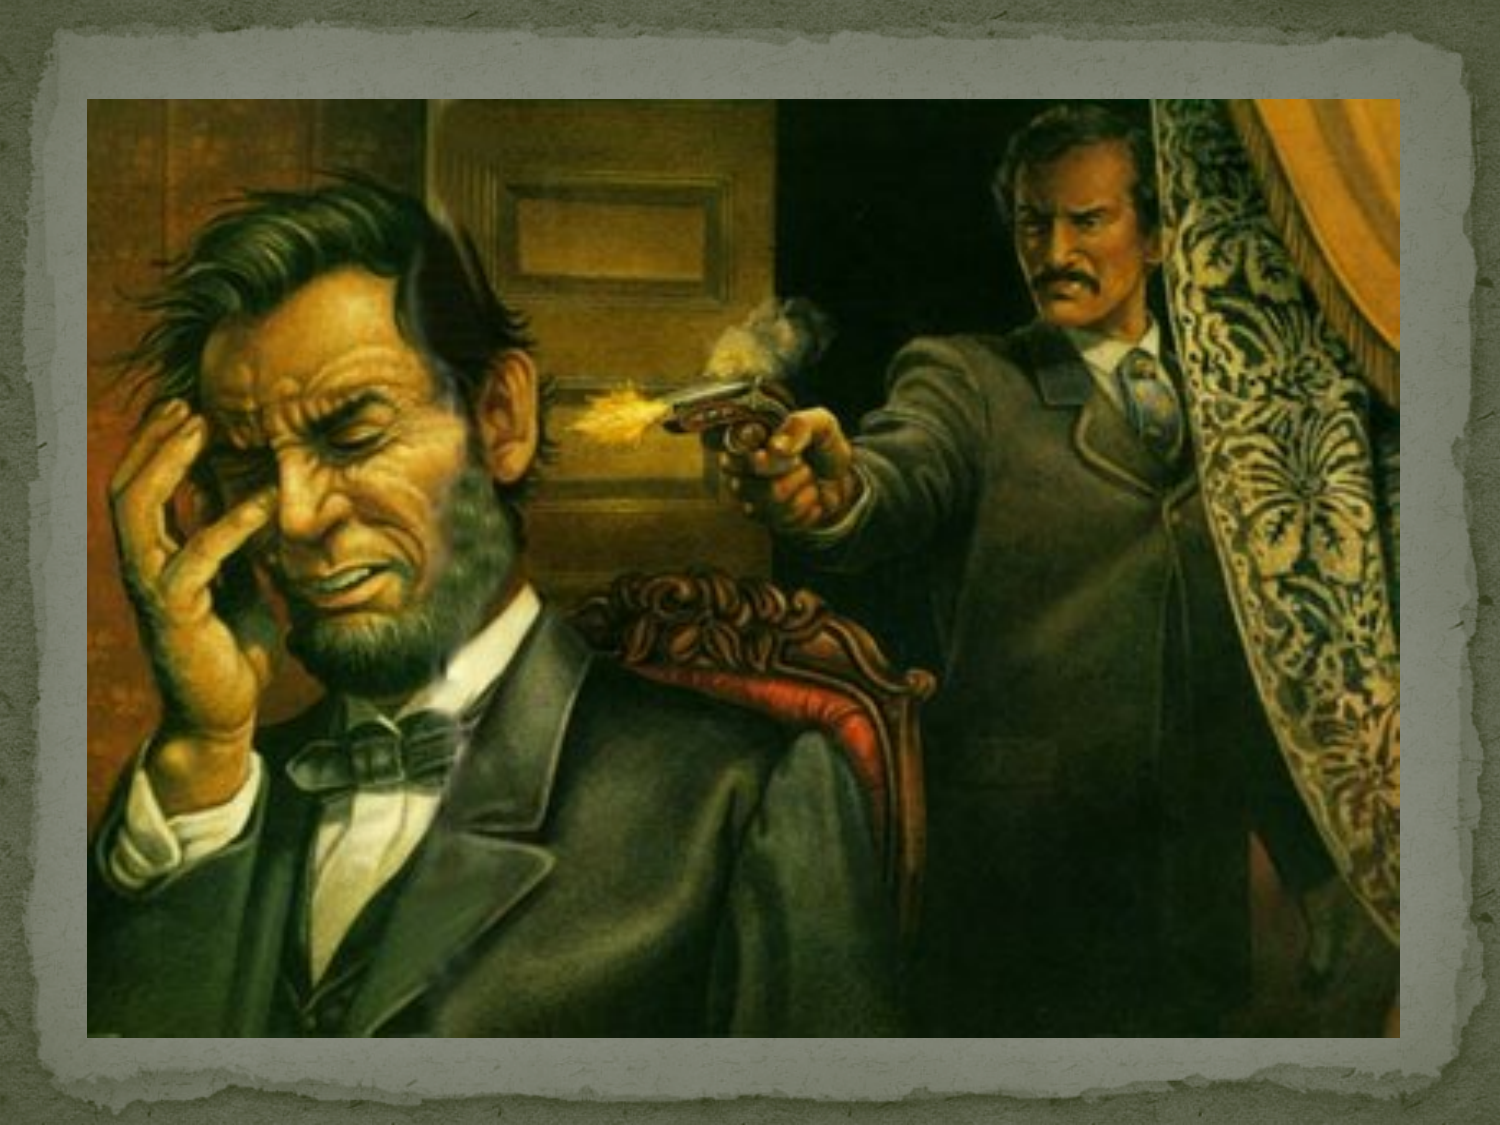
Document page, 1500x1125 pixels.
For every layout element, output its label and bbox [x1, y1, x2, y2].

list [91, 103, 1398, 1035]
